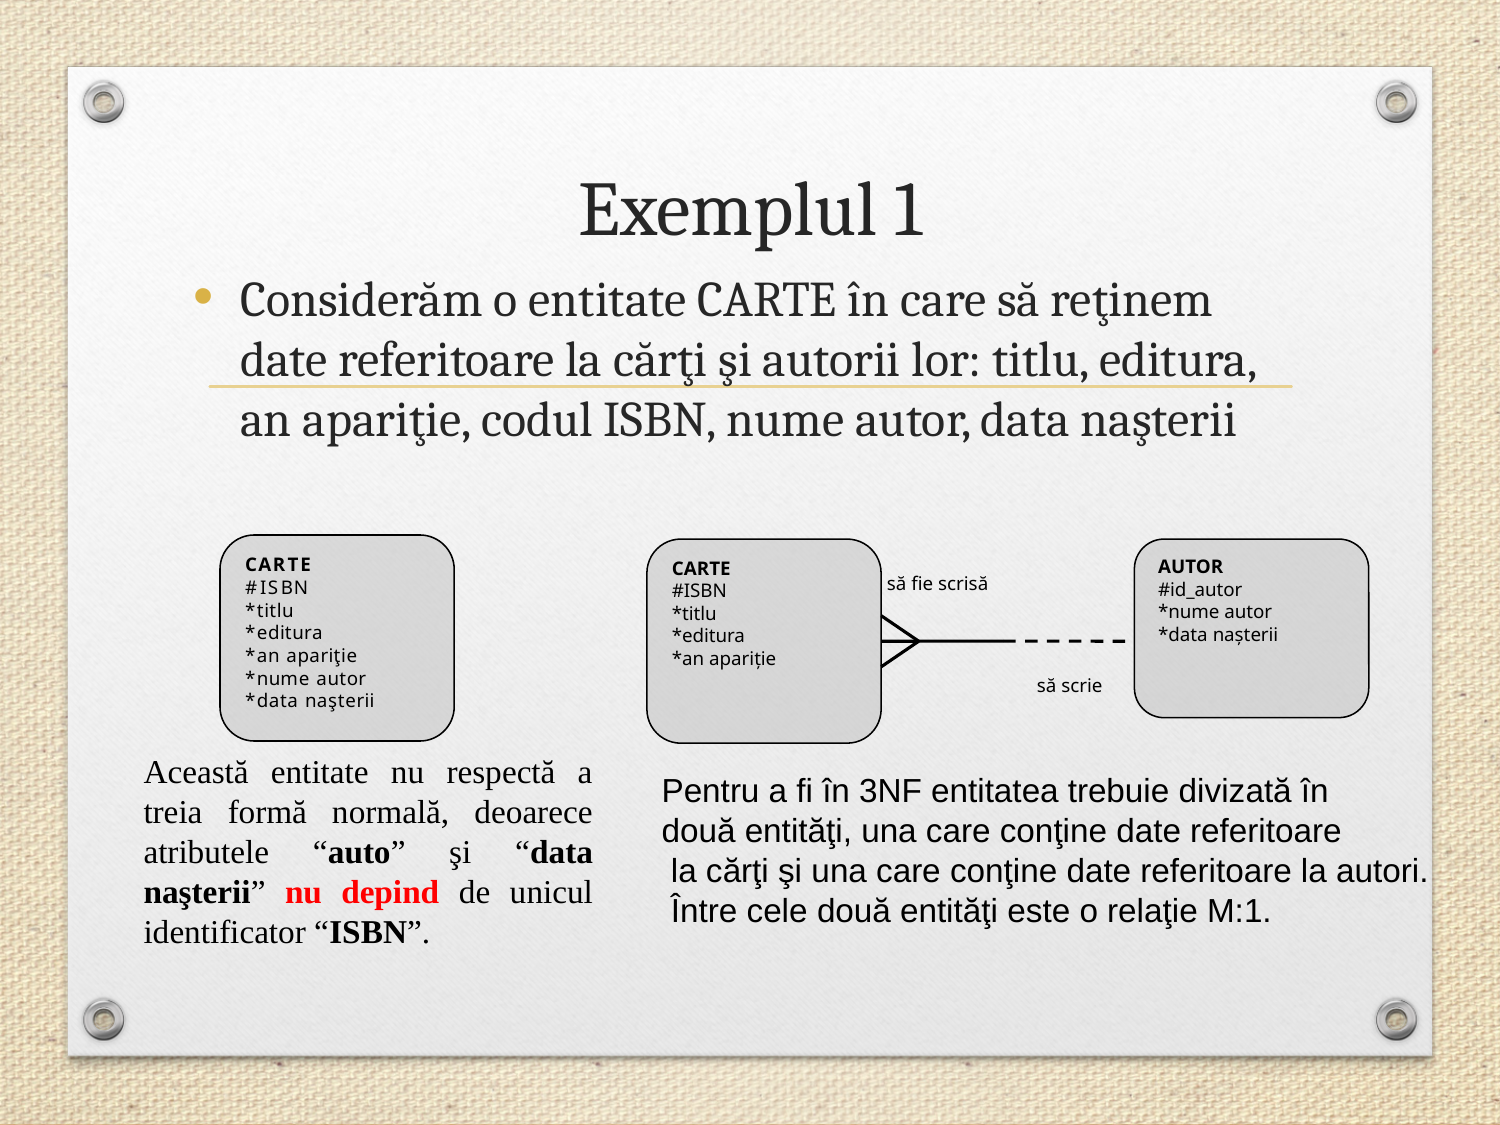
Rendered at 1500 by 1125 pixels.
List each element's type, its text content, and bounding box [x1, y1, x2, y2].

title Exemplul 1 [193, 150, 1309, 259]
picture [0, 0, 1500, 1125]
text_box Pentru a fi în 3NF entitatea trebuie divizată în două entităţi, una care conţine date referitoare la cărţi şi una care conţine date referitoare la autori. Între cele două entităţi este o relaţie M:1. [646, 769, 1468, 977]
list Considerăm o entitate CARTE în care să reţinem date referitoare la cărţi şi autorii lor: titlu, editura, an apariţie, codul ISBN, nume autor, data naşterii [178, 258, 1294, 538]
text_box Această entitate nu respectă a treia formă normală, deoarece atributele “auto” şi “data naşterii” nu depind de unicul identificator “ISBN”. [128, 744, 608, 958]
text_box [534, 538, 1500, 769]
